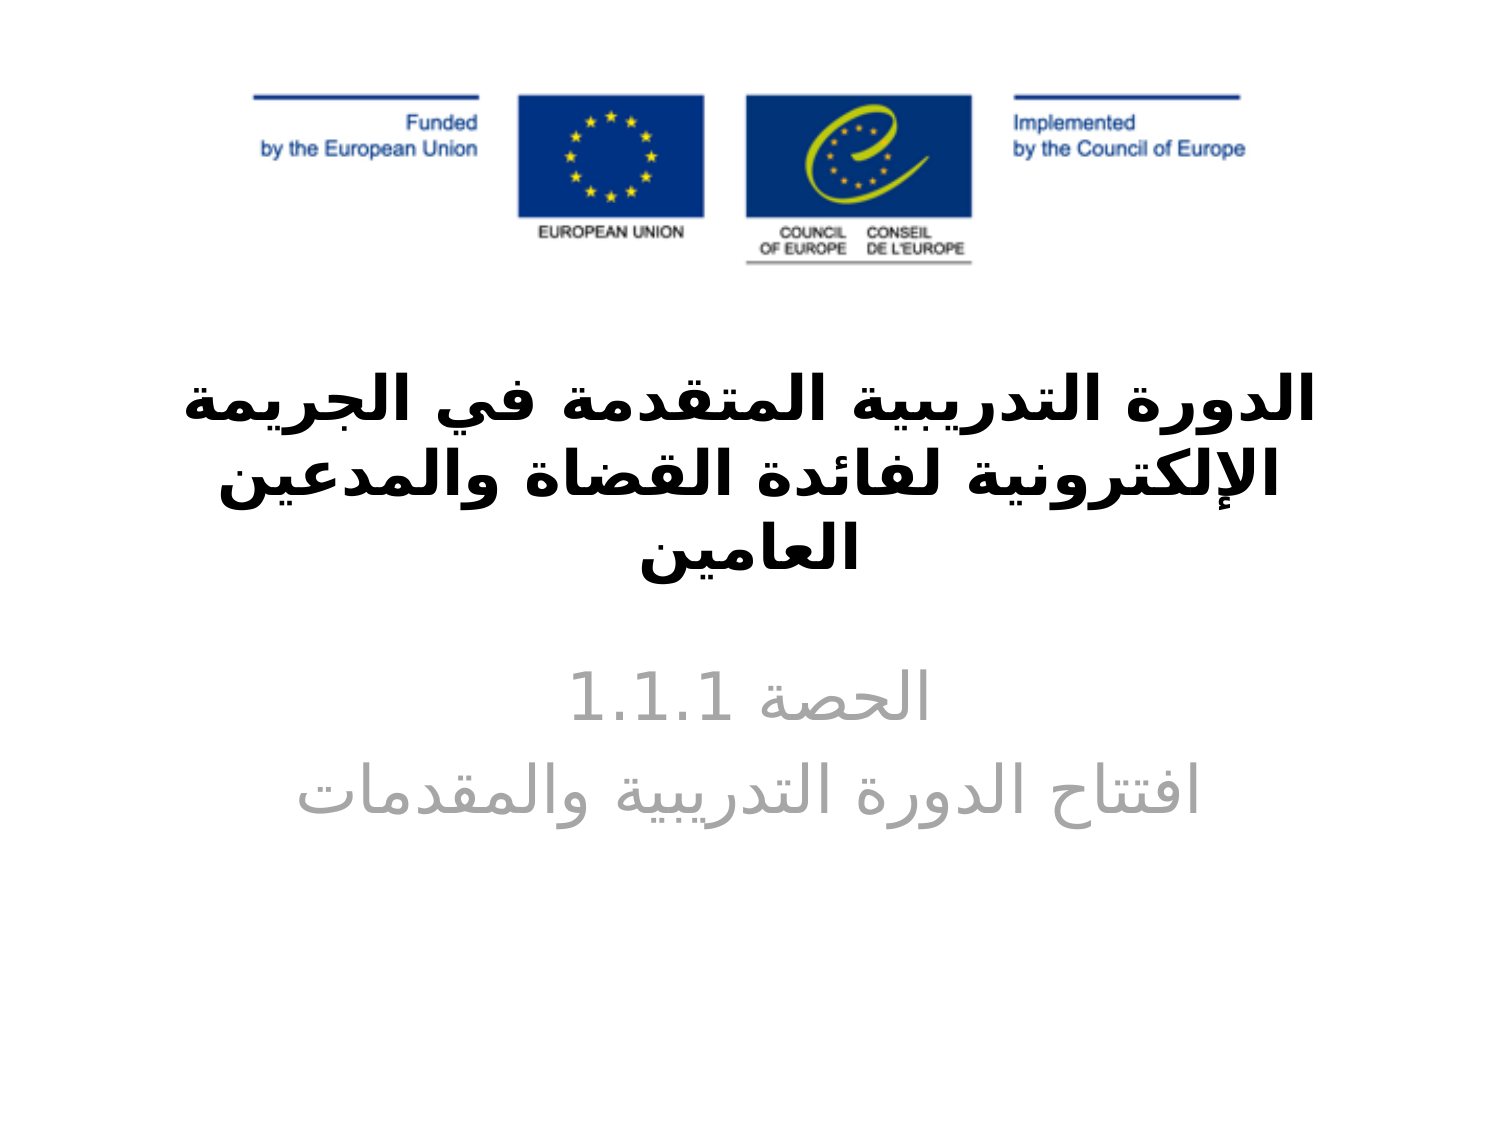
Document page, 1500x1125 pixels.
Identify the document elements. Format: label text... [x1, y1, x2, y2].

picture [248, 90, 1252, 273]
text_box الحصة 1.1.1 افتتاح الدورة التدريبية والمقدمات [224, 645, 1275, 934]
title الدورة التدريبية المتقدمة في الجريمة الإلكترونية لفائدة القضاة والمدعين العامين [112, 349, 1388, 591]
